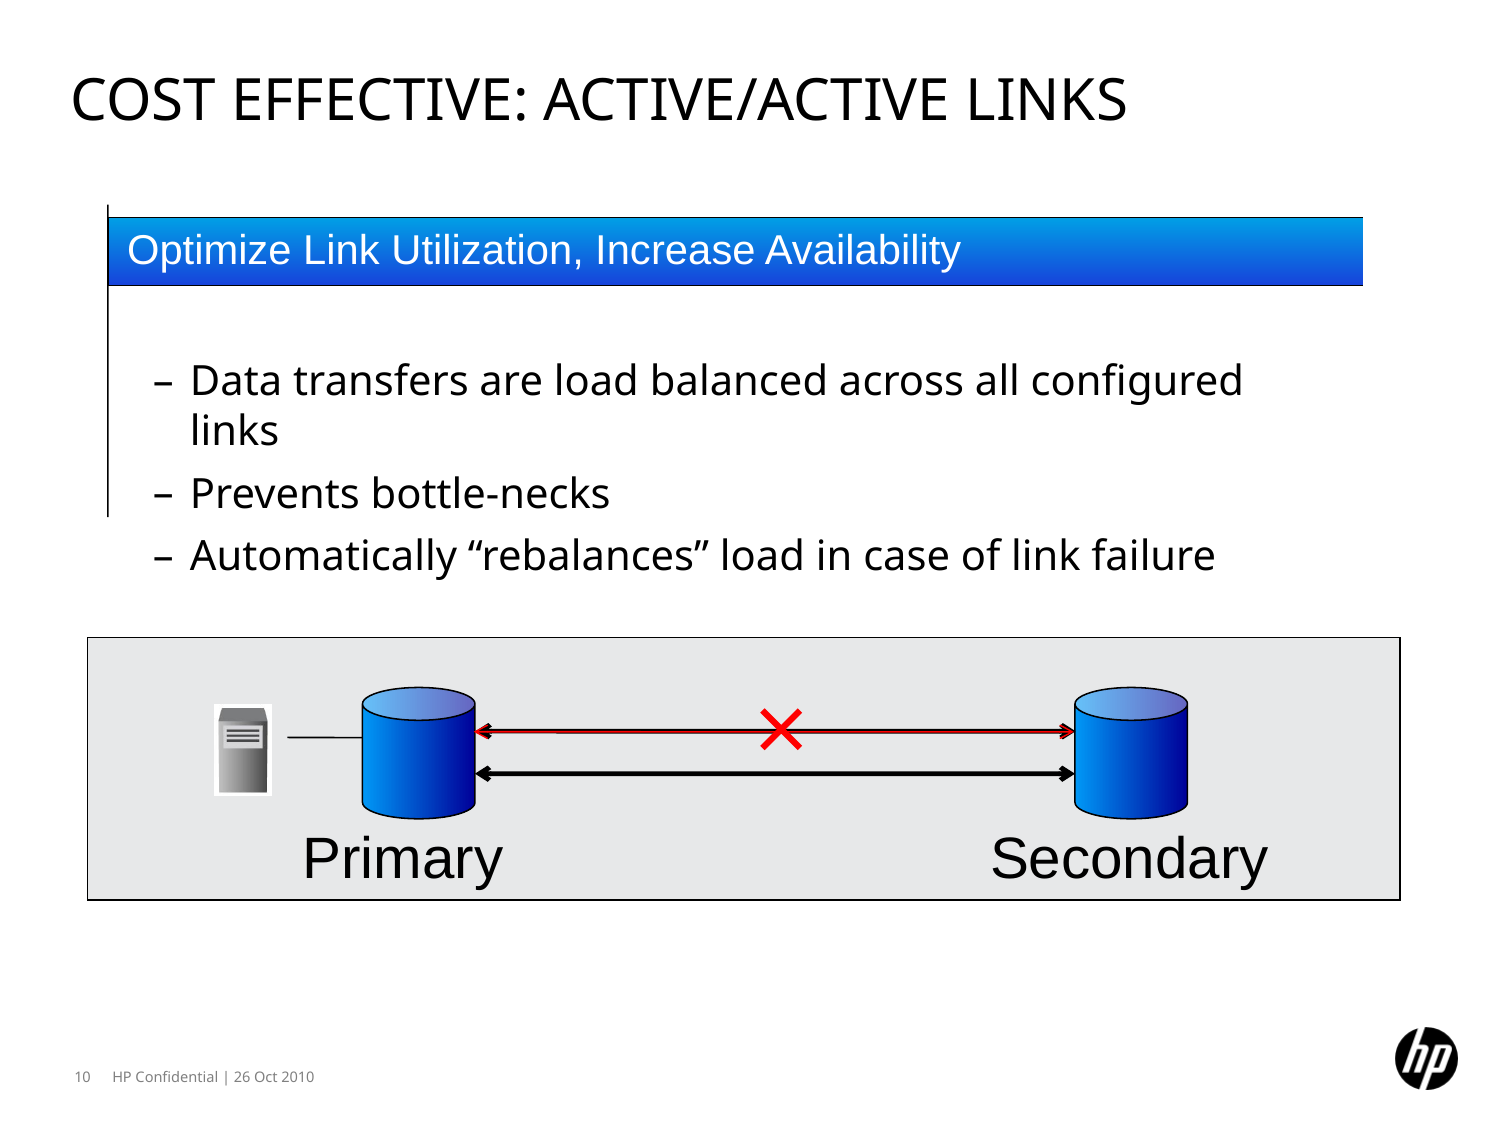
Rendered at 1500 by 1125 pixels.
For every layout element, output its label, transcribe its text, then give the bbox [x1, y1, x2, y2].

text_box [363, 687, 475, 720]
list Data transfers are load balanced across all configured links Prevents bottle-necks Automatically “rebalances” load in case of link failure [138, 346, 1322, 564]
text_box [1074, 687, 1188, 812]
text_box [473, 710, 1074, 749]
text_box [1075, 687, 1188, 720]
text_box Primary [287, 812, 519, 898]
text_box [474, 766, 1075, 781]
text_box [362, 687, 475, 812]
title Cost Effective: Active/Active links [55, 54, 1451, 199]
text_box [87, 637, 1400, 900]
text_box Optimize Link Utilization, Increase Availability [112, 224, 1233, 280]
picture [214, 704, 272, 796]
picture [1393, 1025, 1460, 1092]
text_box Secondary [975, 812, 1285, 898]
text_box [199, 699, 287, 800]
text_box [108, 215, 1365, 287]
